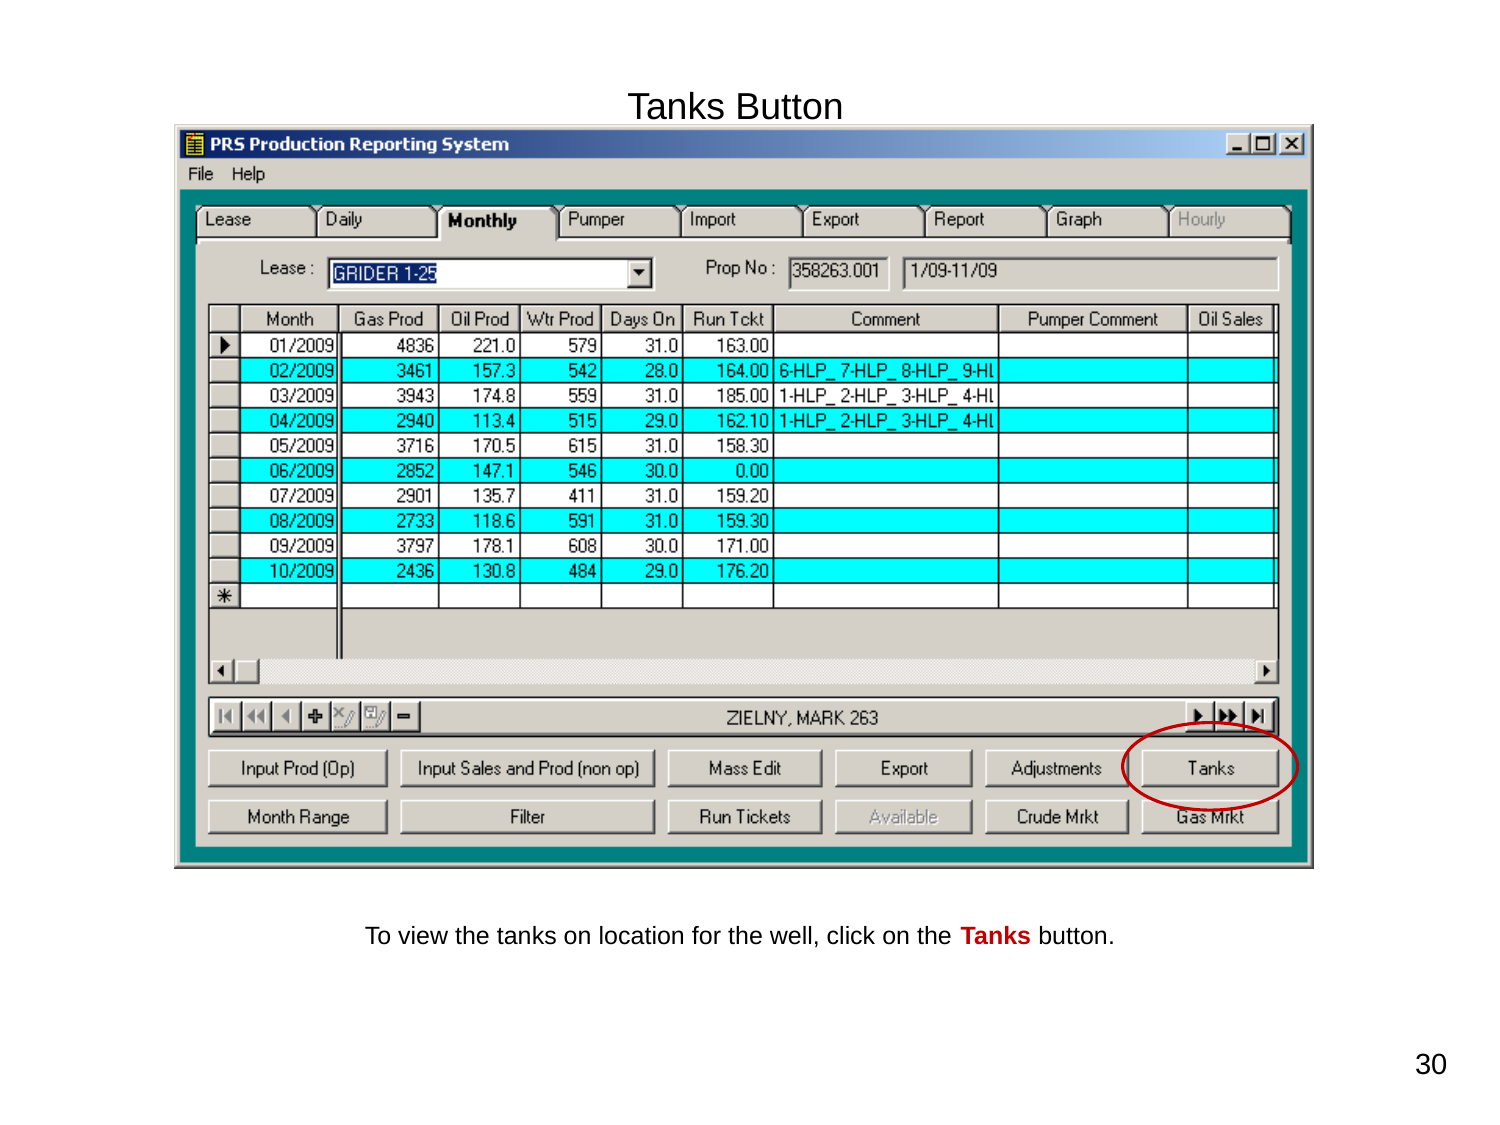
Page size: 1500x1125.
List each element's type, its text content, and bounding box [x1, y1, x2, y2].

text_box To view the tanks on location for the well, click on the Tanks button. [350, 912, 1150, 958]
slide_number 30 [1374, 1037, 1463, 1089]
text_box Tanks Button [612, 74, 875, 123]
picture [174, 124, 1315, 869]
